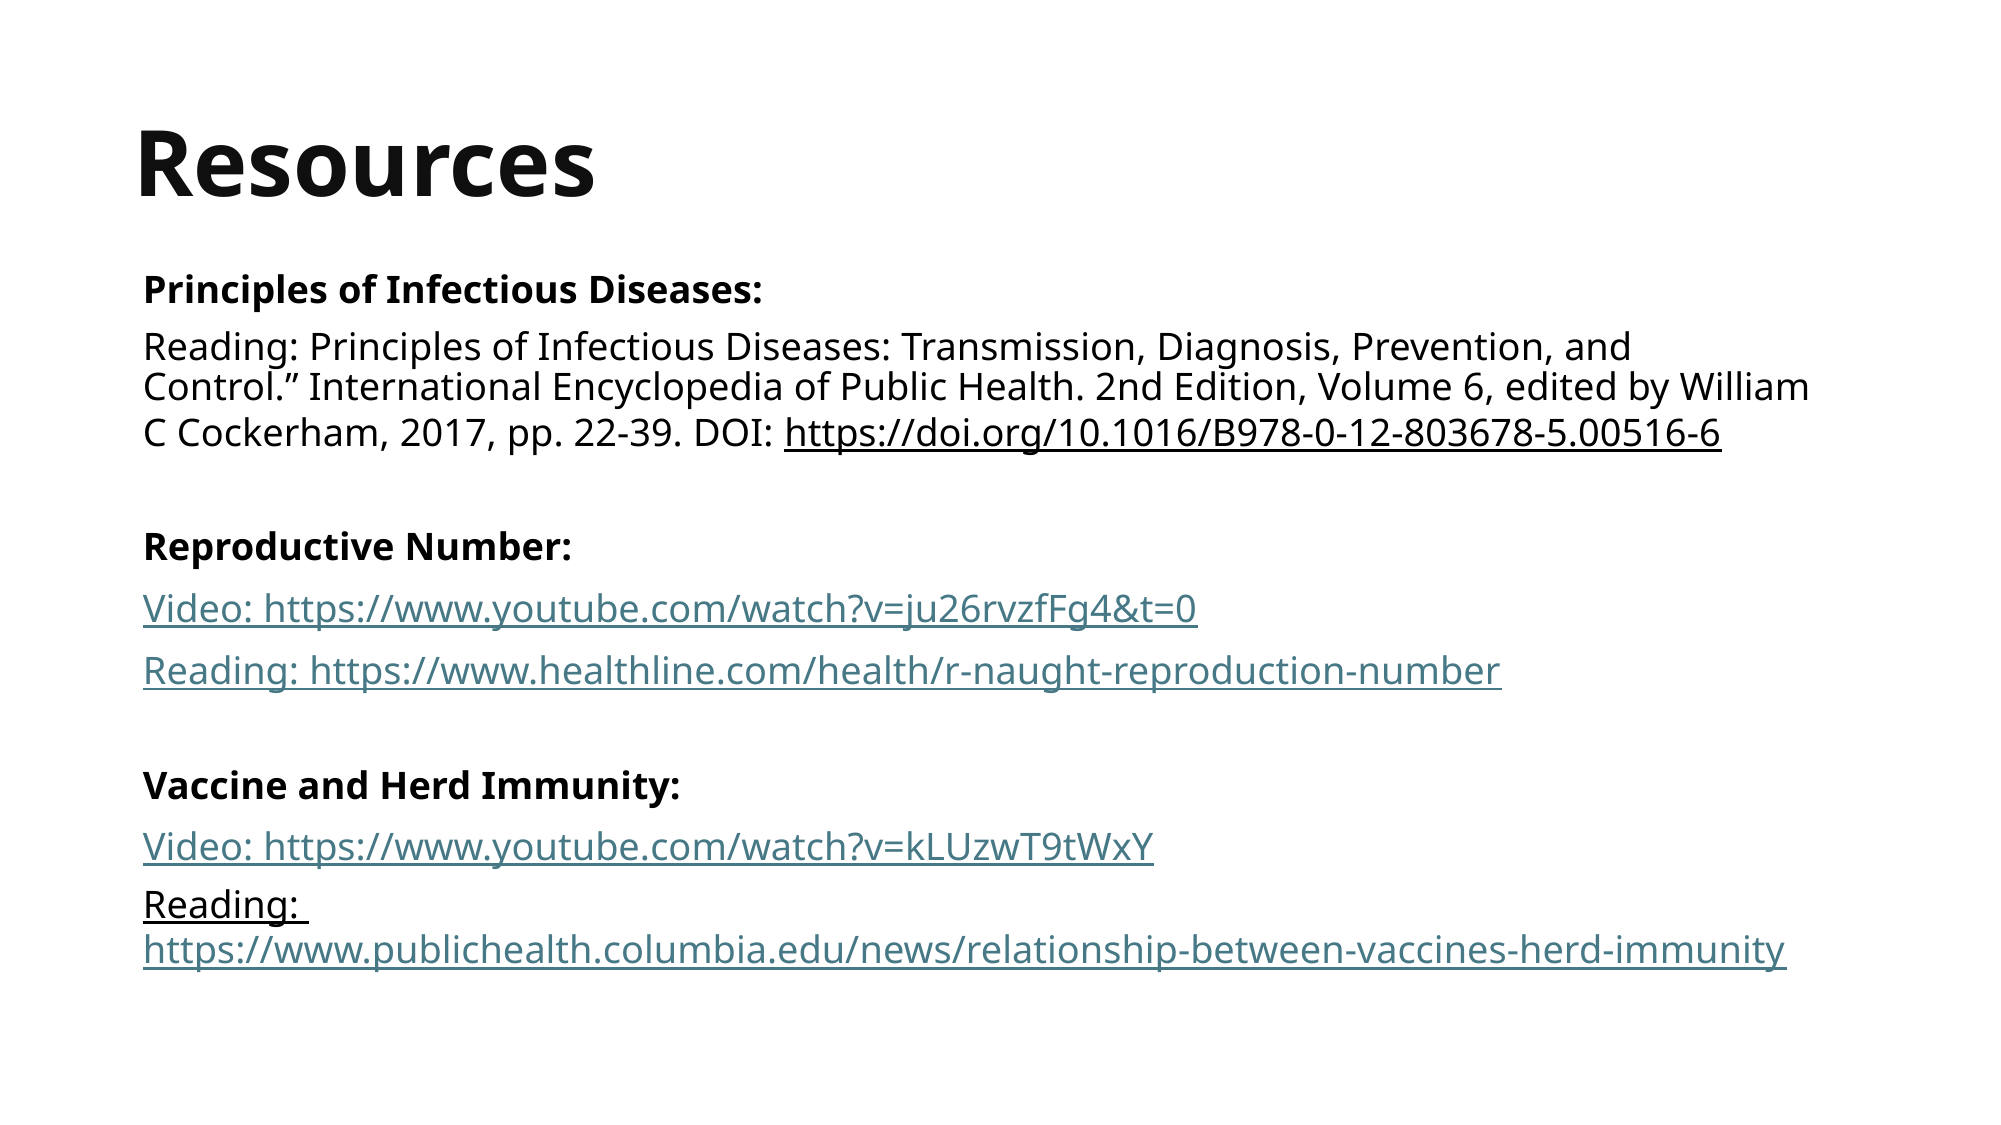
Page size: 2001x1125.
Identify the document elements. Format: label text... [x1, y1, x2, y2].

list Principles of Infectious Diseases: Reading: Principles of Infectious Diseases: Transmission, Diagnosis, Prevention, and Control.” International Encyclopedia of Public Health. 2nd Edition, Volume 6, edited by William C Cockerham, 2017, pp. 22-39. DOI: https://doi.org/10.1016/B978-0-12-803678-5.00516-6 Reproductive Number: Video: https://www.youtube.com/watch?v=ju26rvzfFg4&t=0 Reading: https://www.healthline.com/health/r-naught-reproduction-number Vaccine and Herd Immunity: Video: https://www.youtube.com/watch?v=kLUzwT9tWxY Reading: https://www.publichealth.columbia.edu/news/relationship-between-vaccines-herd-immunity [127, 262, 1853, 990]
title Resources [118, 58, 639, 276]
